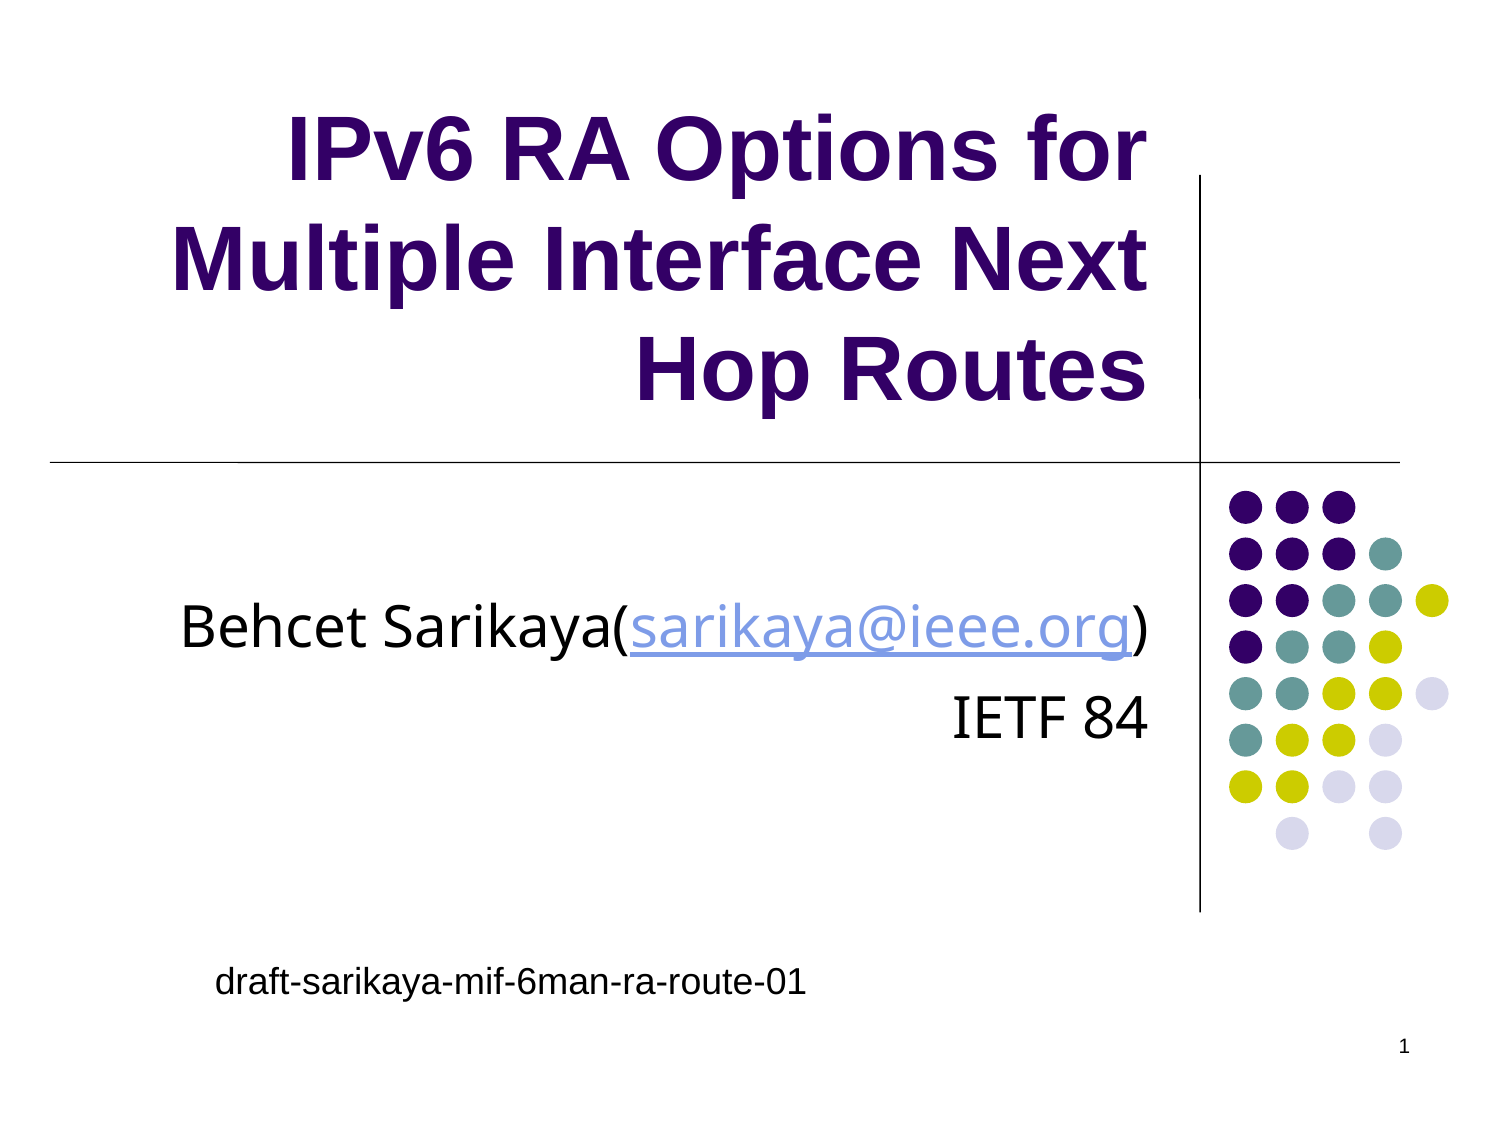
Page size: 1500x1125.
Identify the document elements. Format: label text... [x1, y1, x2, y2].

subtitle Behcet Sarikaya(sarikaya@ieee.org) IETF 84 [62, 499, 1165, 888]
text_box draft-sarikaya-mif-6man-ra-route-01 [200, 949, 1125, 1010]
title IPv6 RA Options for Multiple Interface Next Hop Routes [51, 76, 1165, 427]
slide_number 1 [1074, 1024, 1426, 1101]
